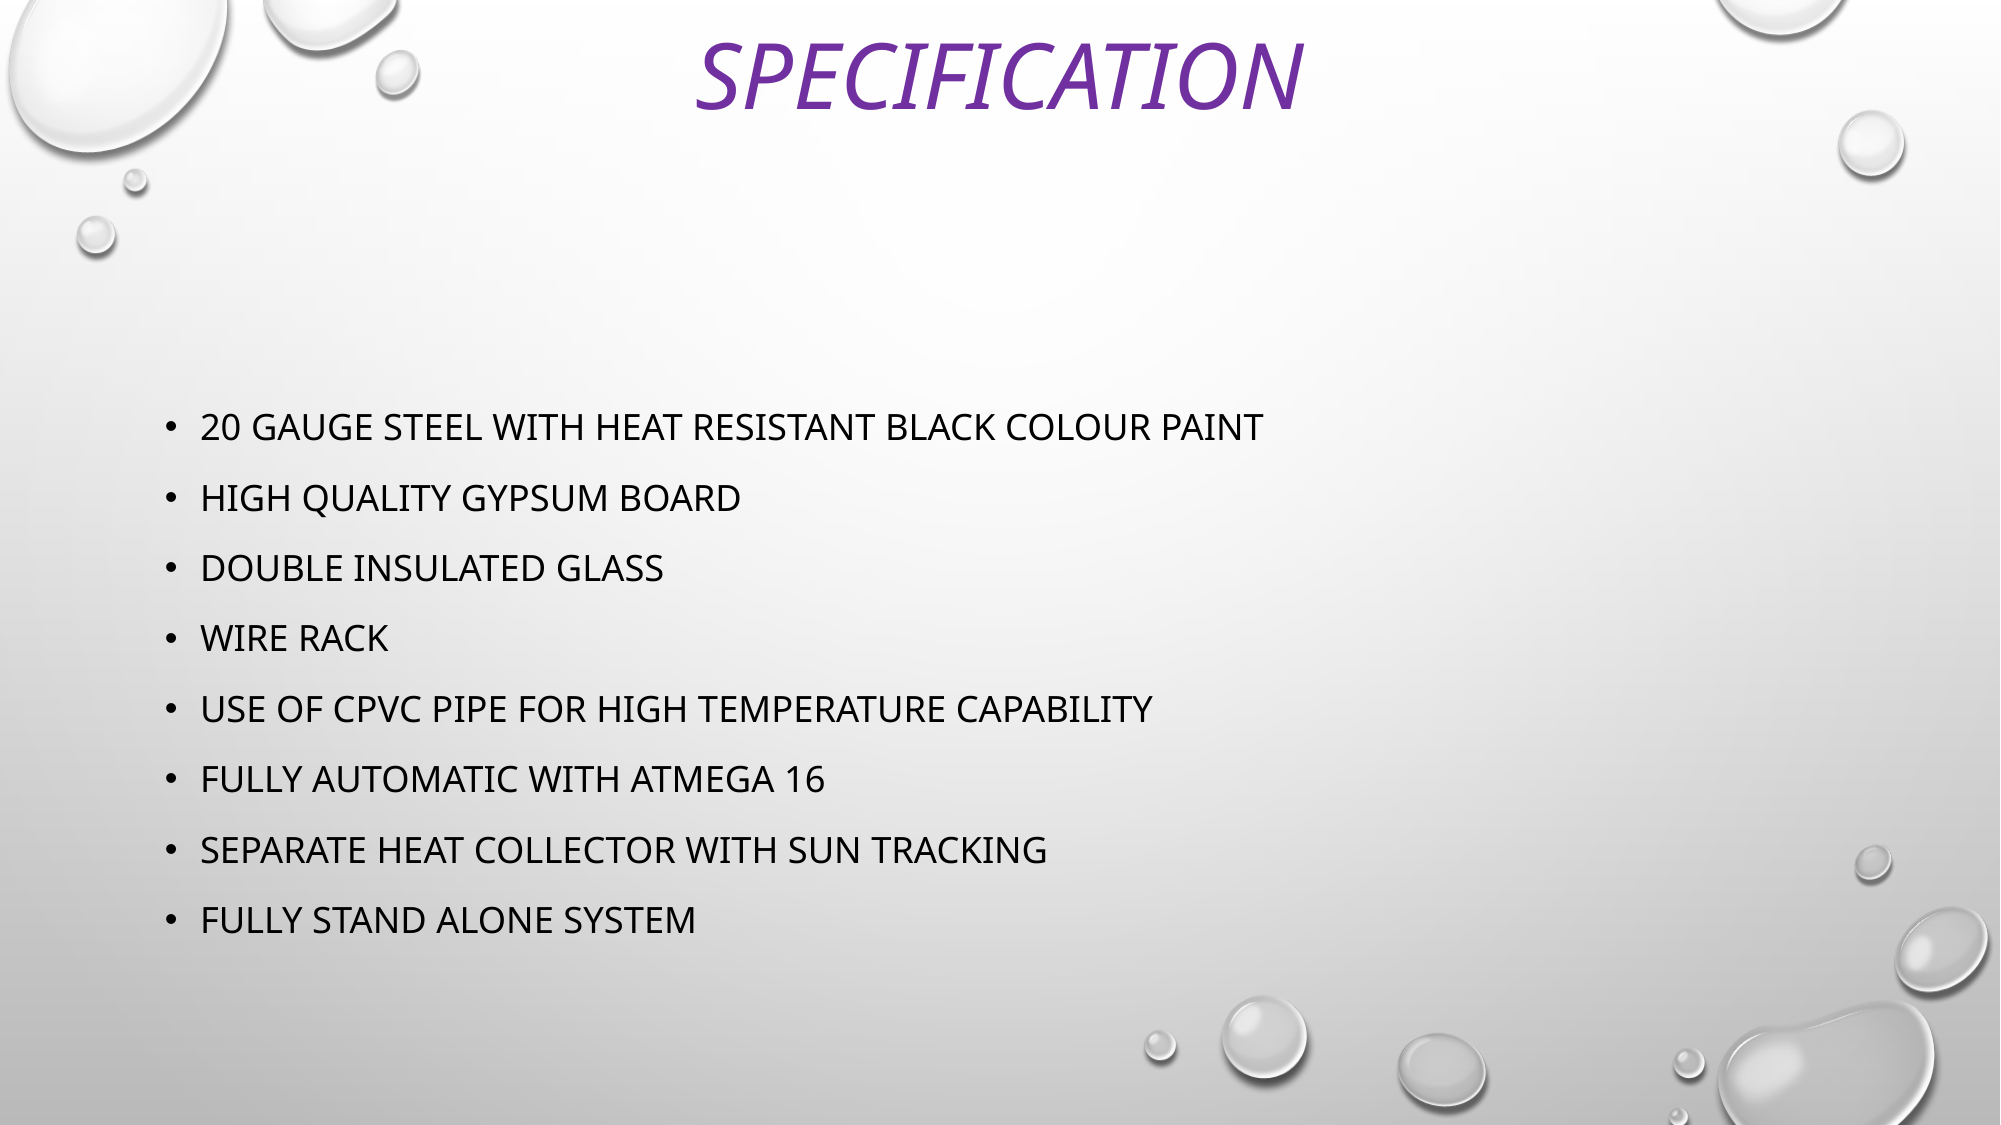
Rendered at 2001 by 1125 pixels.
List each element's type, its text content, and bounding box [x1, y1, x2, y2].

picture [0, 0, 2000, 1125]
list 20 Gauge Steel with heat resistant Black colour paint High quality Gypsum board Double Insulated Glass Wire rack Use of CPVC pipe for high temperature capability Fully automatic with Atmega 16 Separate Heat collector with Sun tracking Fully Stand Alone System [149, 388, 1850, 950]
title specification [149, 0, 1851, 211]
